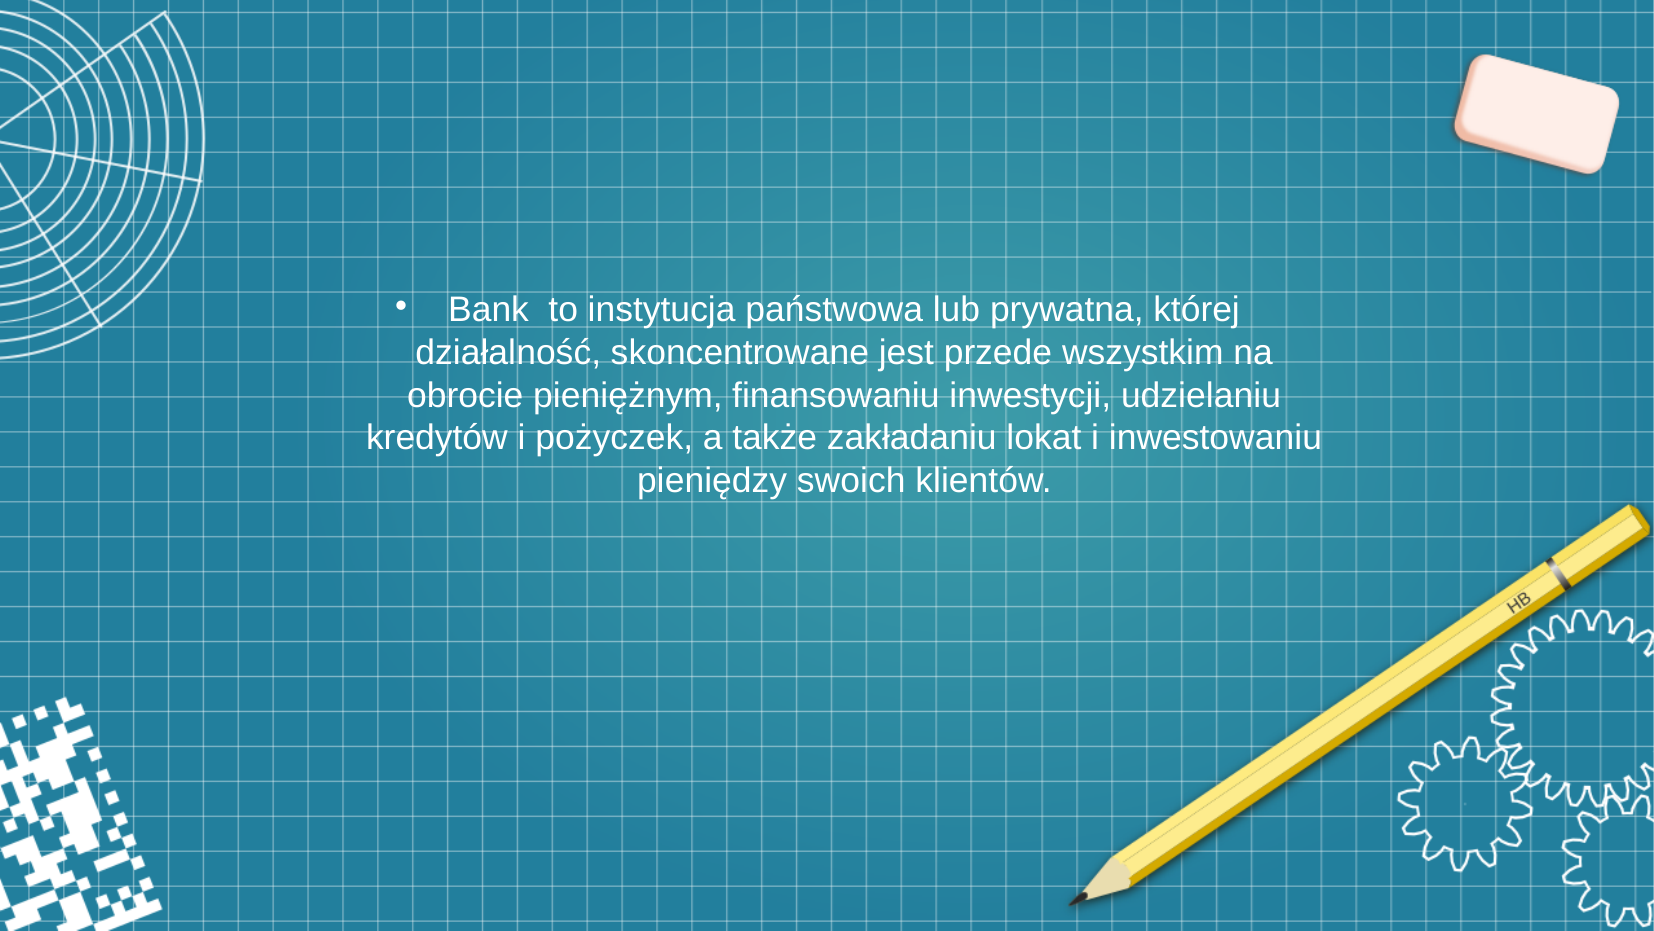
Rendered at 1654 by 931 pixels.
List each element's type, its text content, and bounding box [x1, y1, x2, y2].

picture [0, 0, 1654, 931]
list Bank to instytucja państwowa lub prywatna, której działalność, skoncentrowane jest przede wszystkim na obrocie pieniężnym, finansowaniu inwestycji, udzielaniu kredytów i pożyczek, a także zakładaniu lokat i inwestowaniu pieniędzy swoich klientów. [289, 286, 1329, 739]
